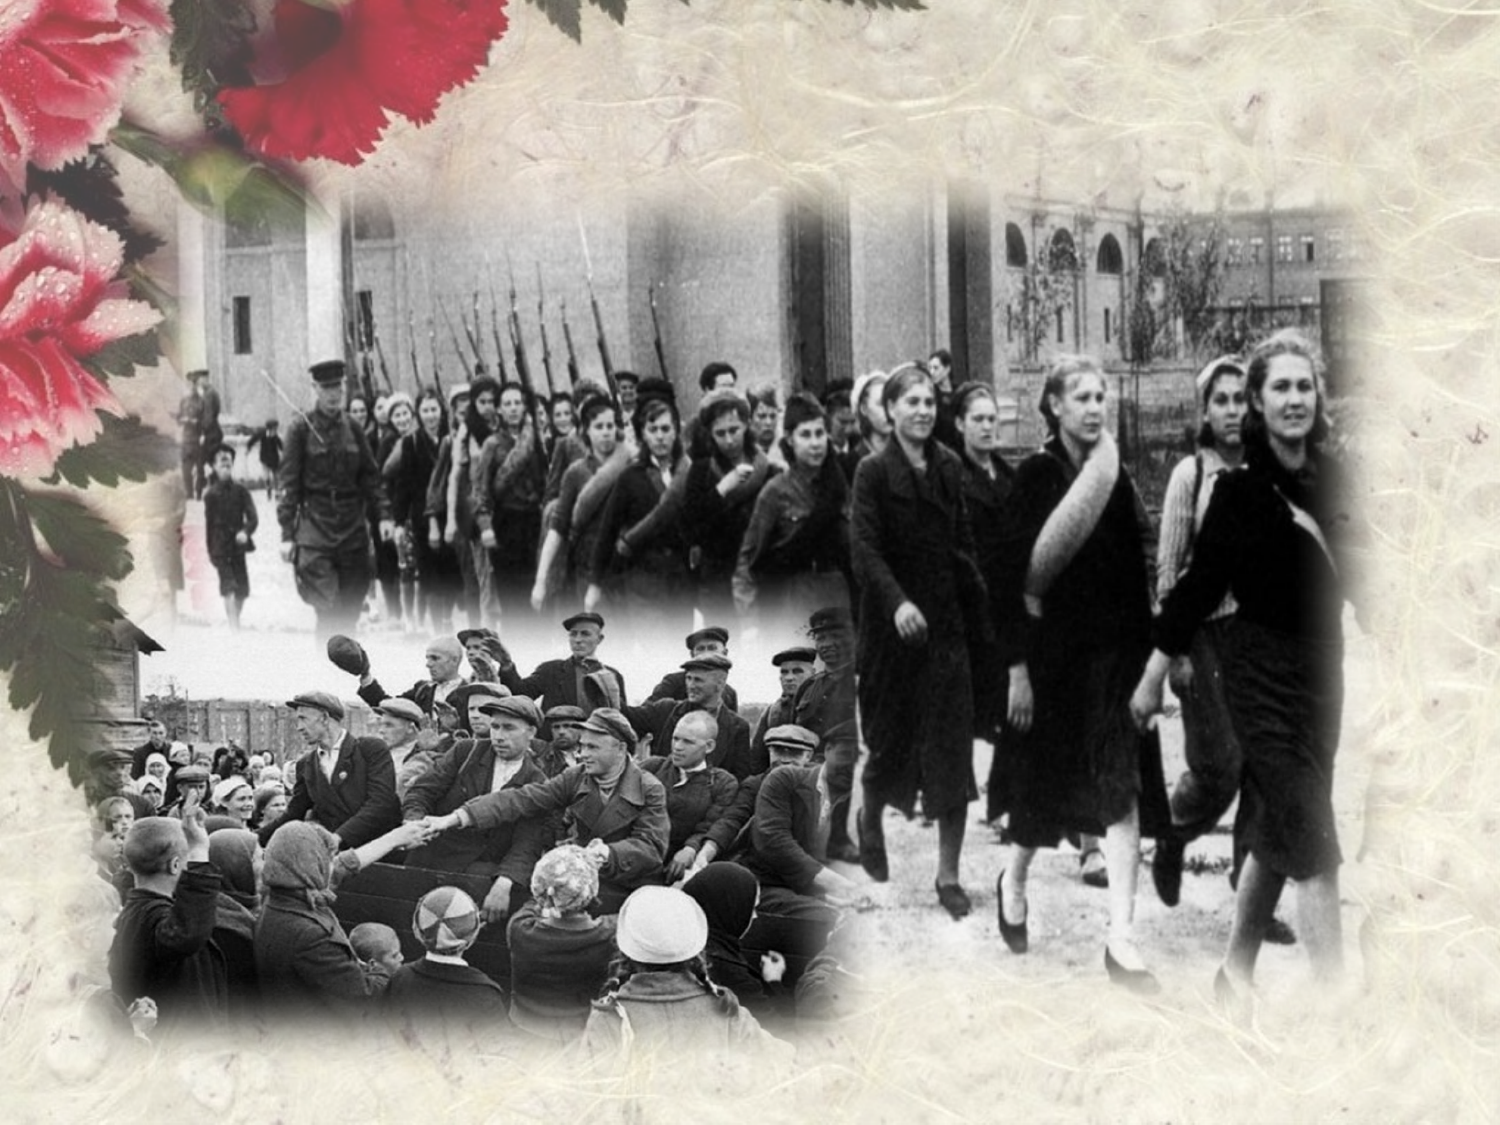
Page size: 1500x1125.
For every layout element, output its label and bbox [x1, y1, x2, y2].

picture [58, 163, 1394, 1073]
